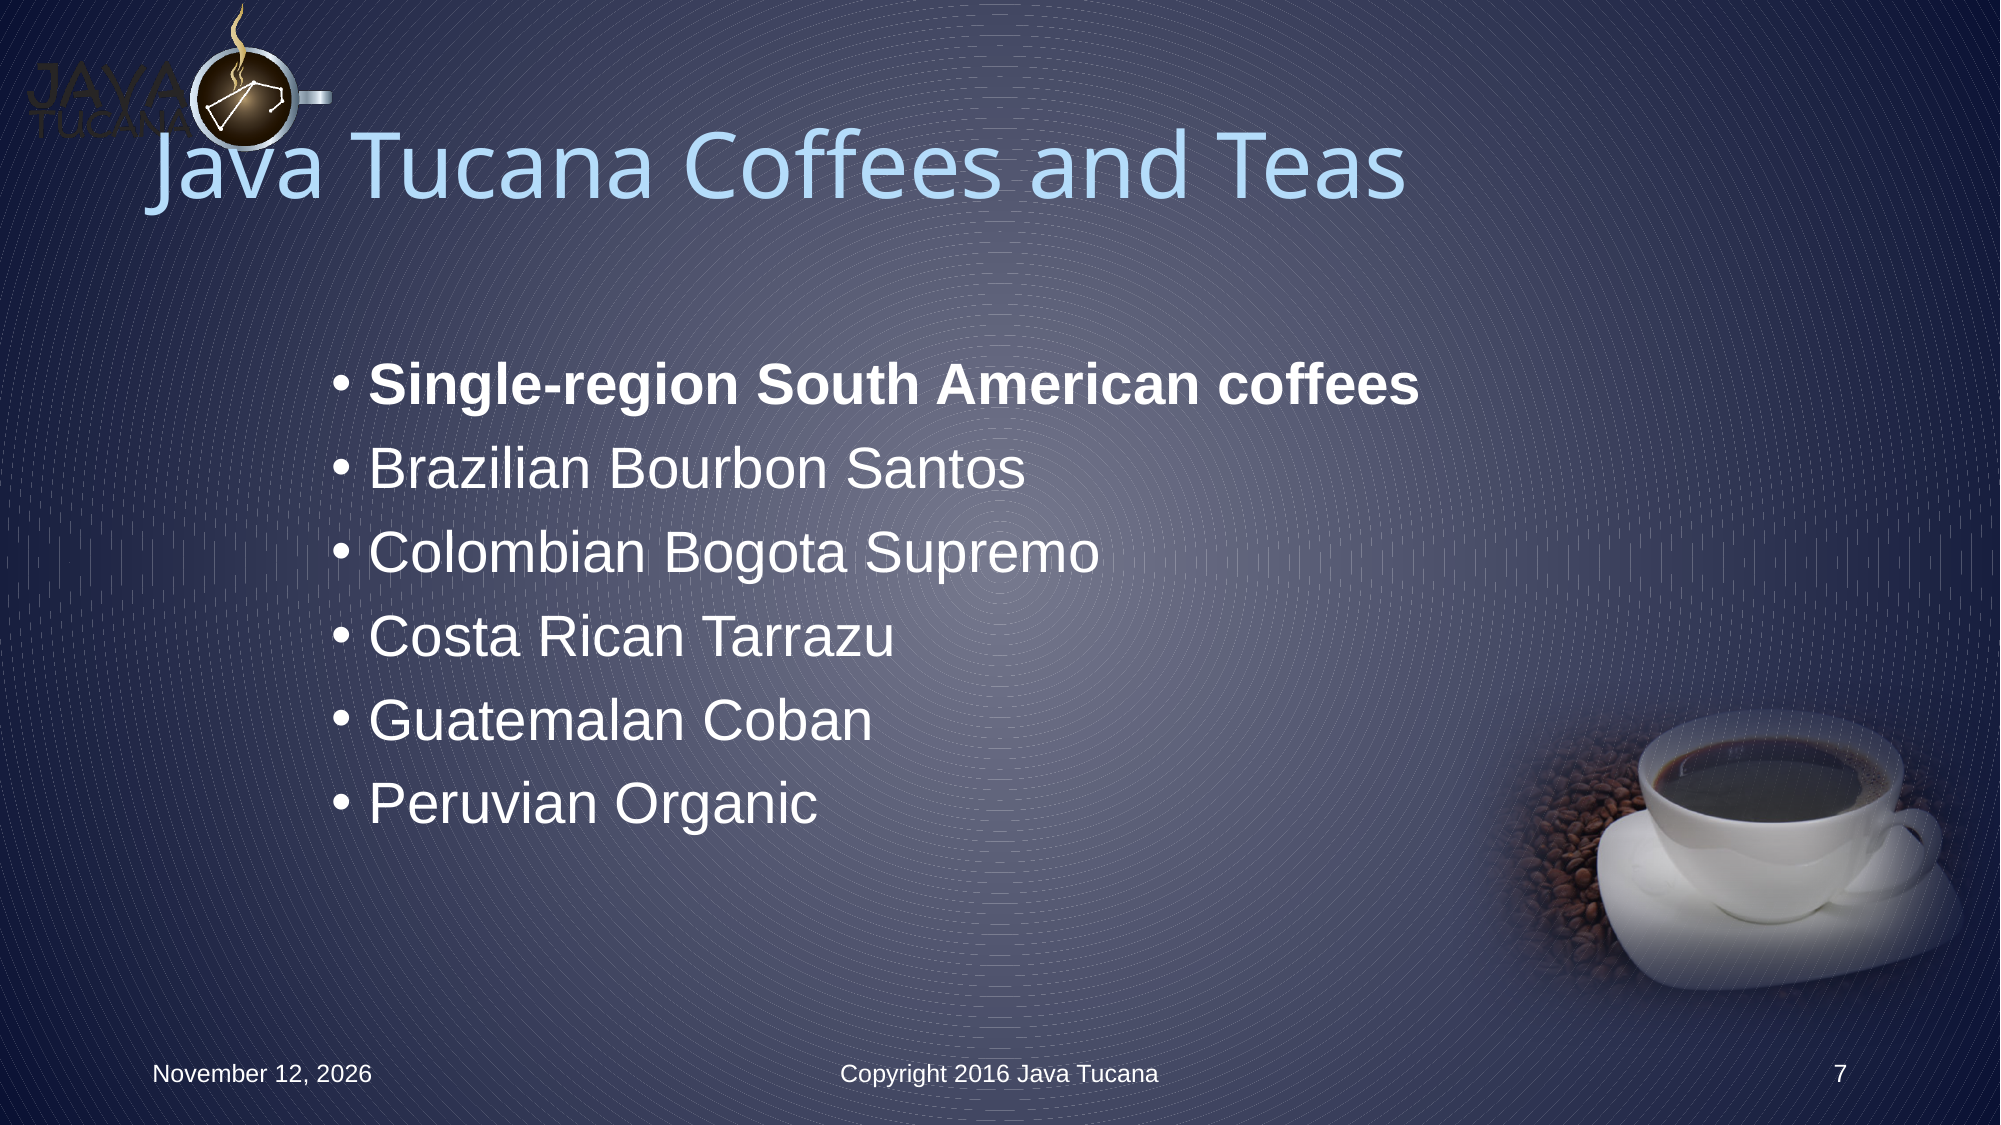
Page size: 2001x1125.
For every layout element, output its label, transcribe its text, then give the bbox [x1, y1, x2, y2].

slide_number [137, 1042, 588, 1103]
picture [13, 0, 341, 159]
footer Copyright 2016 Java Tucana [662, 1042, 1338, 1103]
picture [1694, 776, 1906, 946]
list Single-region South American coffees Brazilian Bourbon Santos Colombian Bogota Supremo Costa Rican Tarrazu Guatemalan Coban Peruvian Organic [316, 347, 1694, 1005]
title Java Tucana Coffees and Teas [137, 59, 1863, 278]
slide_number 7 [1412, 1042, 1863, 1103]
